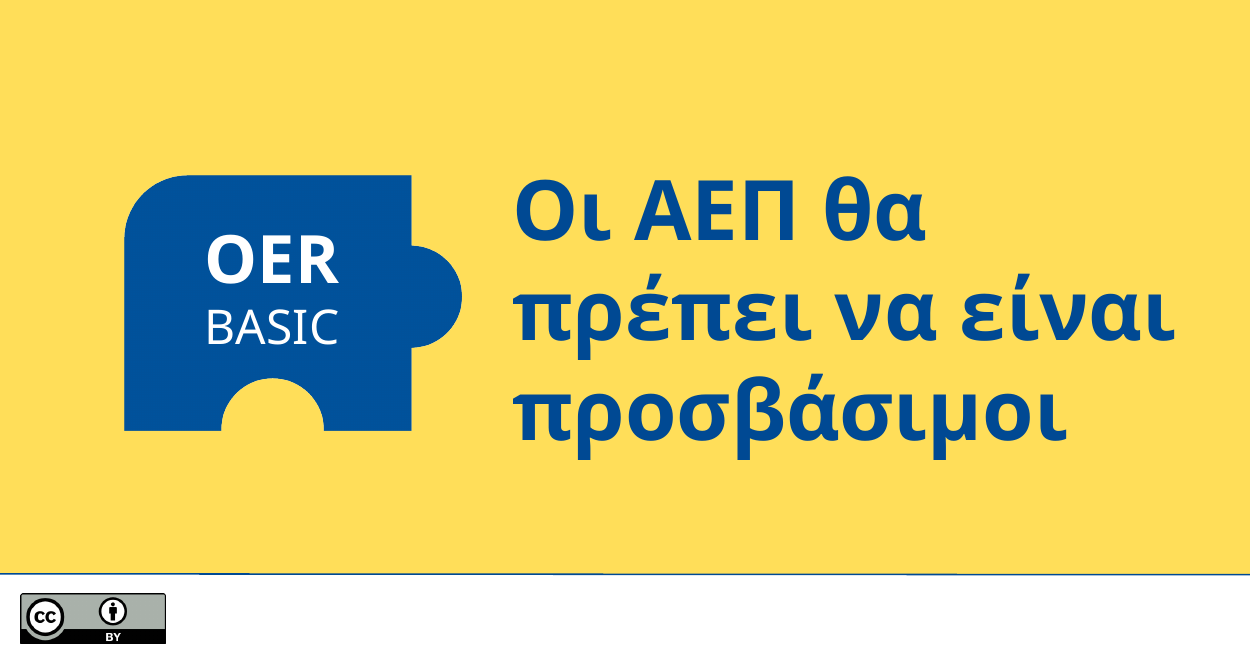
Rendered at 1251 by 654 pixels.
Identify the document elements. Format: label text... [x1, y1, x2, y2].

text_box OER BASIC [466, 202, 706, 370]
text_box Οι ΑΕΠ θα πρέπει να είναι προσβάσιμοι [500, 144, 1224, 470]
picture [20, 592, 166, 645]
picture [124, 174, 462, 432]
text_box [0, 582, 1250, 654]
